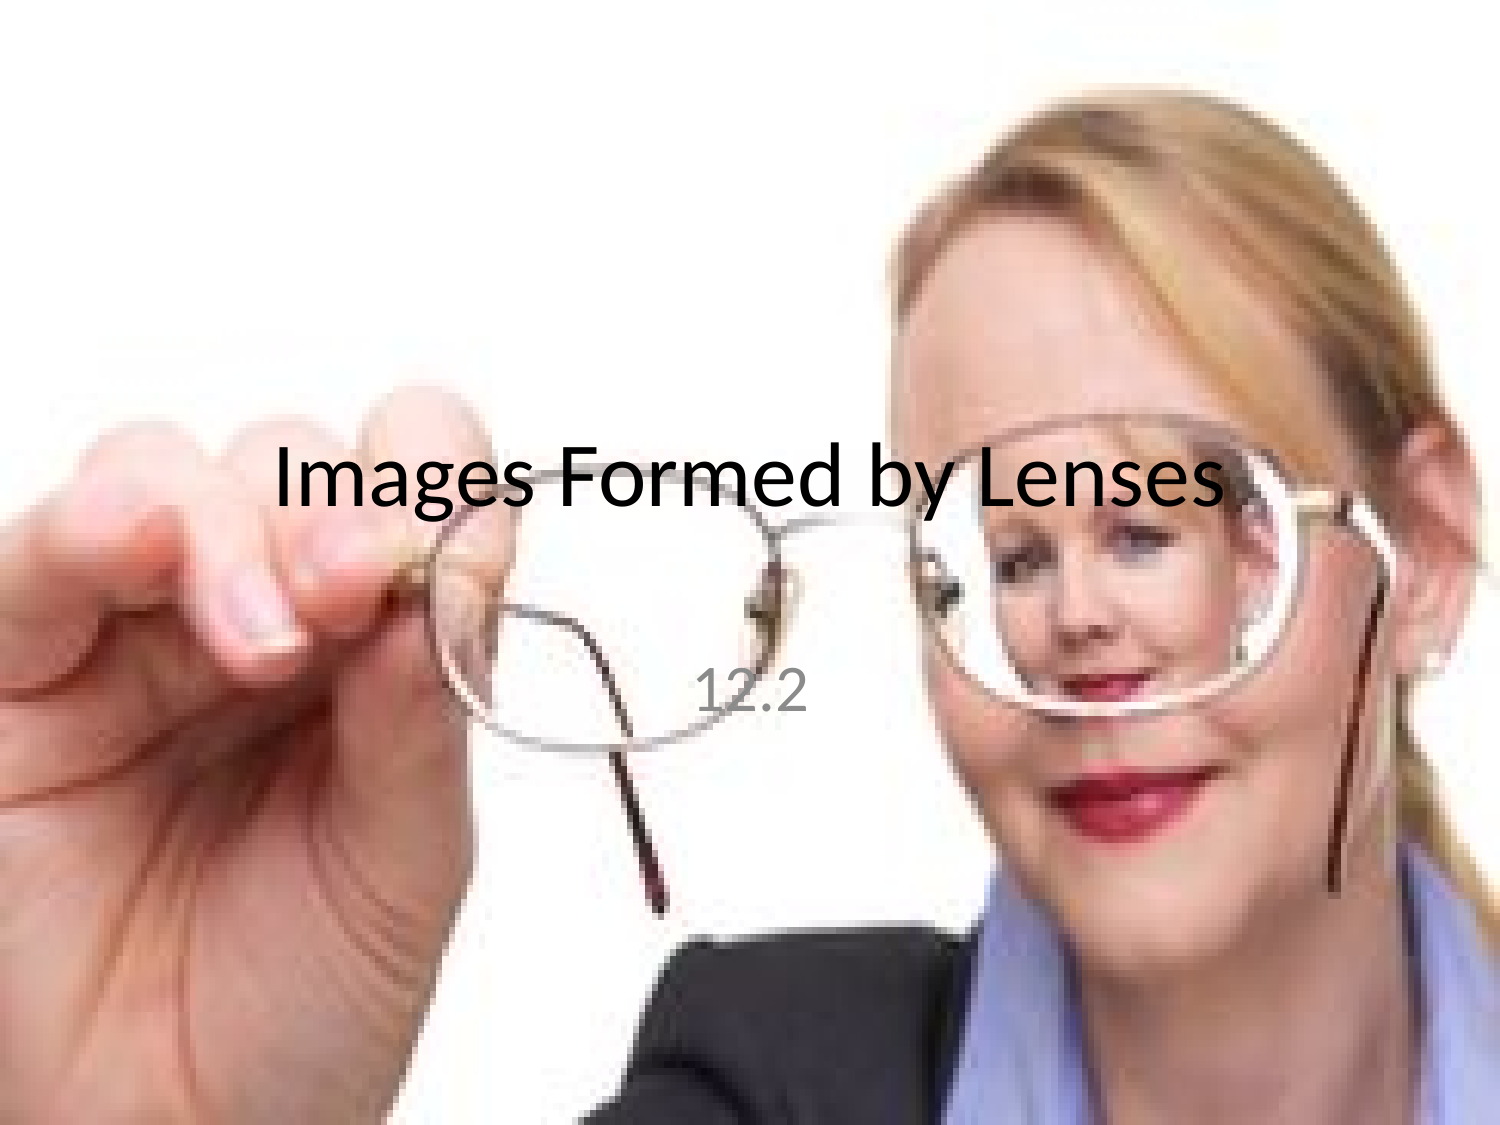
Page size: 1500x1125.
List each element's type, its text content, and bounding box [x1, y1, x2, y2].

title Images Formed by Lenses [112, 349, 1388, 591]
subtitle 12.2 [225, 637, 1275, 925]
picture [0, 0, 1500, 1125]
